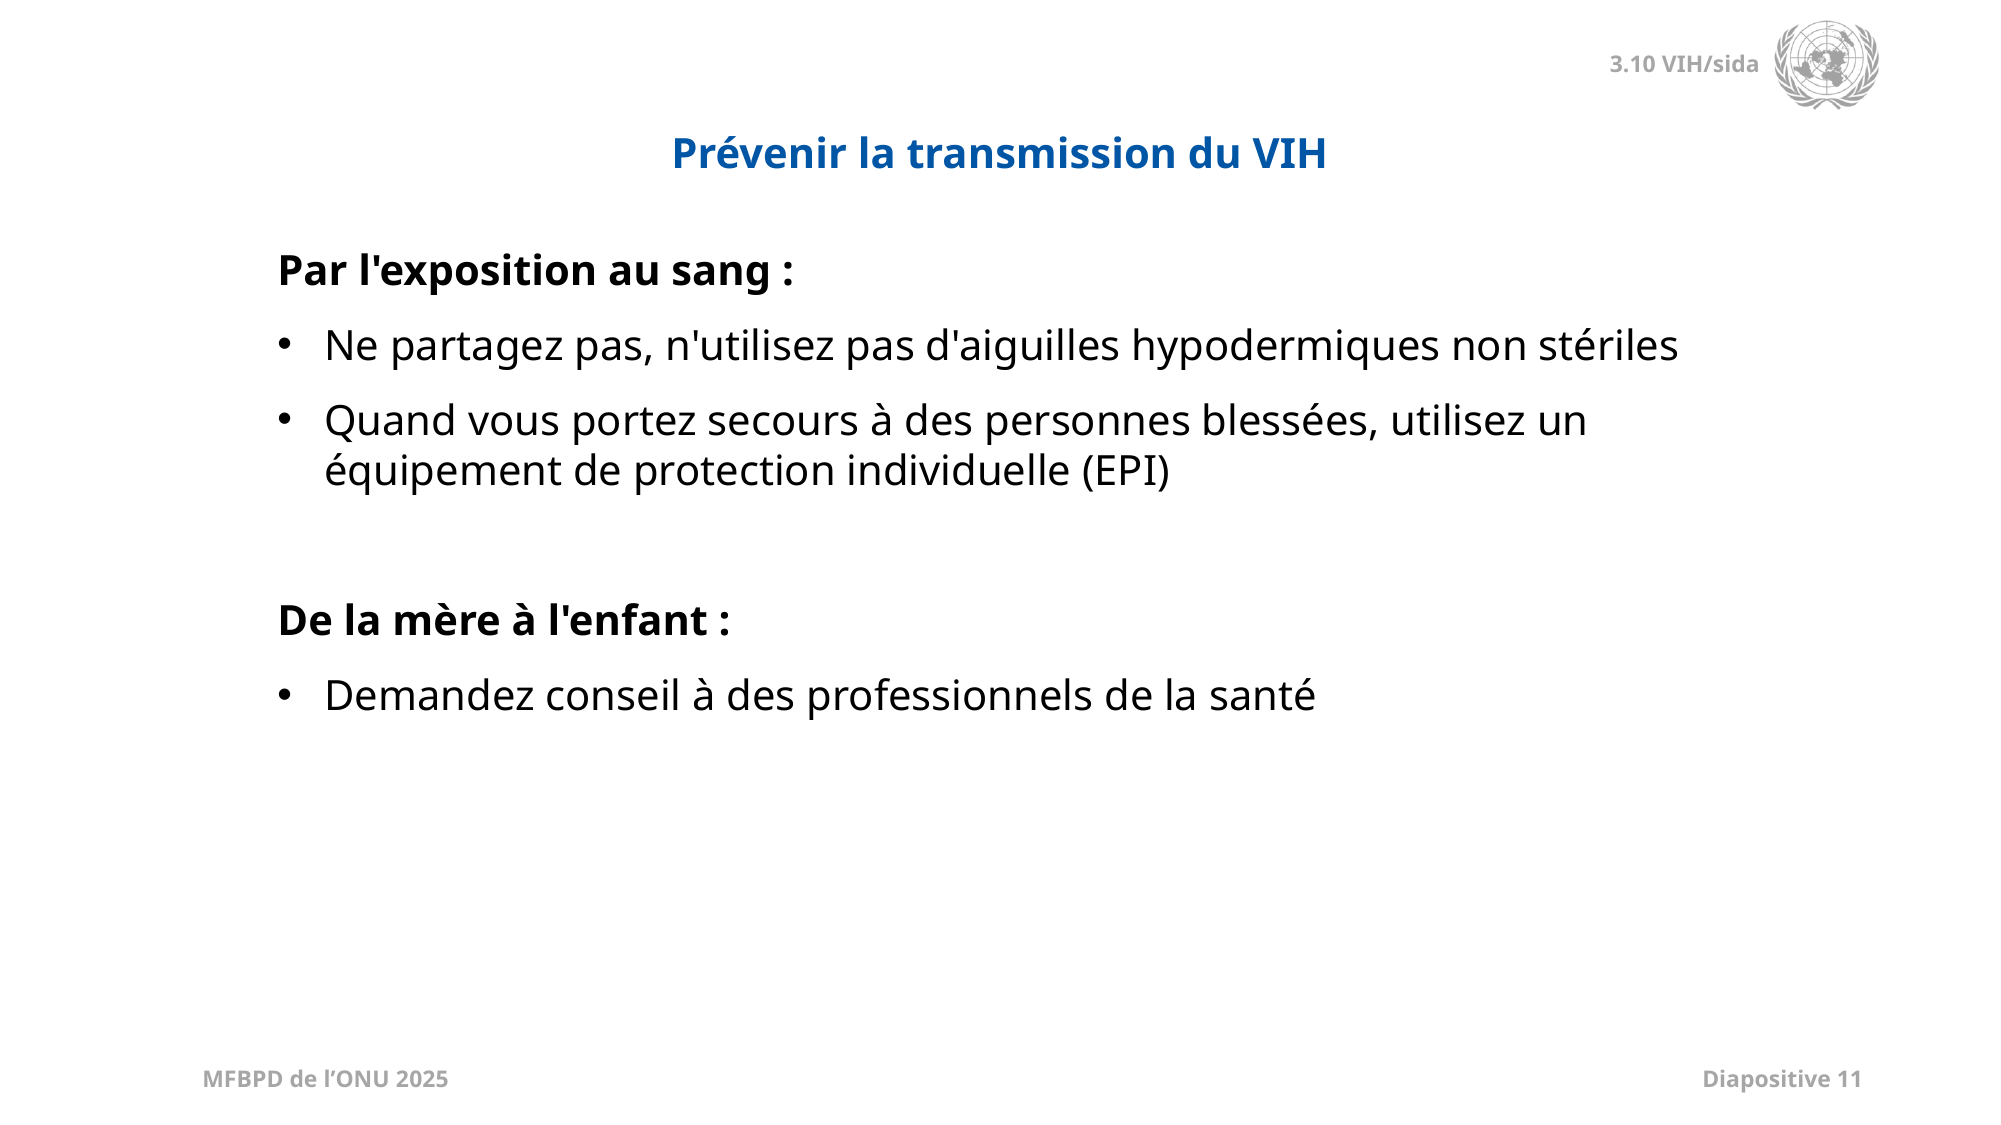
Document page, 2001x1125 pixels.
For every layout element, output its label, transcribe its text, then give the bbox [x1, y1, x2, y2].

text_box Par l'exposition au sang : Ne partagez pas, n'utilisez pas d'aiguilles hypodermiques non stériles Quand vous portez secours à des personnes blessées, utilisez un équipement de protection individuelle (EPI) De la mère à l'enfant : Demandez conseil à des professionnels de la santé [262, 235, 1739, 727]
text_box Prévenir la transmission du VIH [204, 119, 1796, 185]
